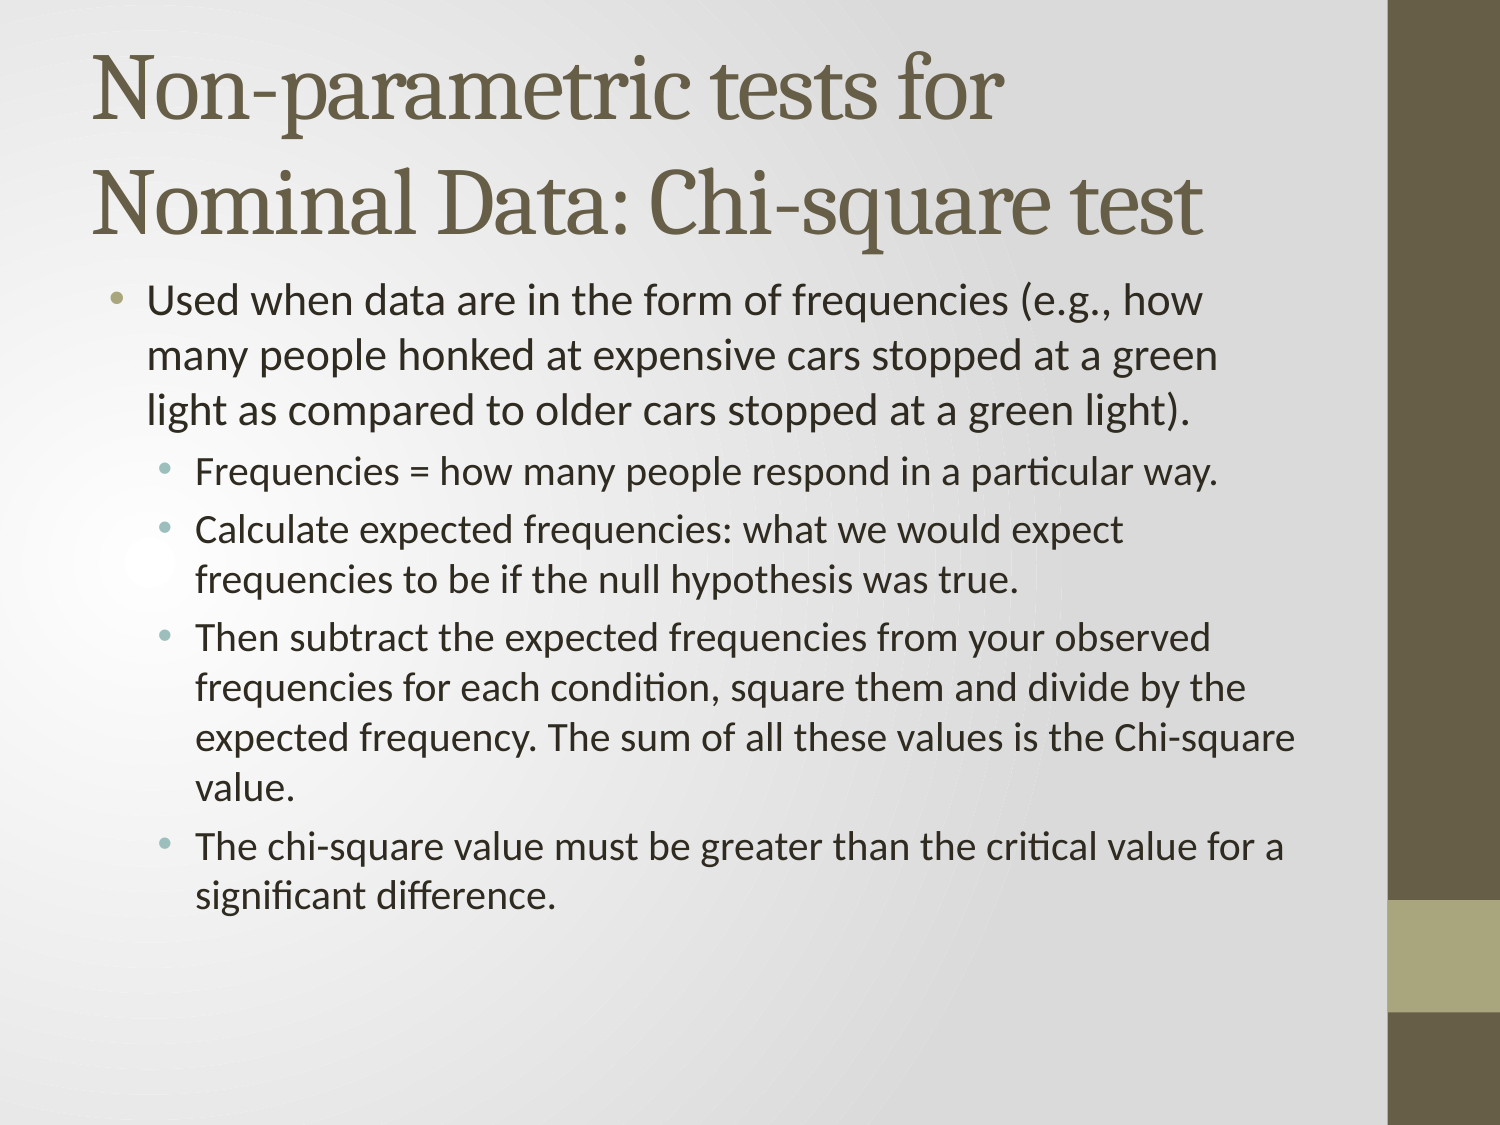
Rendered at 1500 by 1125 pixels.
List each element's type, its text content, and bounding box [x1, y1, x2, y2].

title Non-parametric tests for Nominal Data: Chi-square test [75, 45, 1325, 233]
list Used when data are in the form of frequencies (e.g., how many people honked at expensive cars stopped at a green light as compared to older cars stopped at a green light). Frequencies = how many people respond in a particular way. Calculate expected frequencies: what we would expect frequencies to be if the null hypothesis was true. Then subtract the expected frequencies from your observed frequencies for each condition, square them and divide by the expected frequency. The sum of all these values is the Chi-square value. The chi-square value must be greater than the critical value for a significant difference. [75, 262, 1325, 1050]
